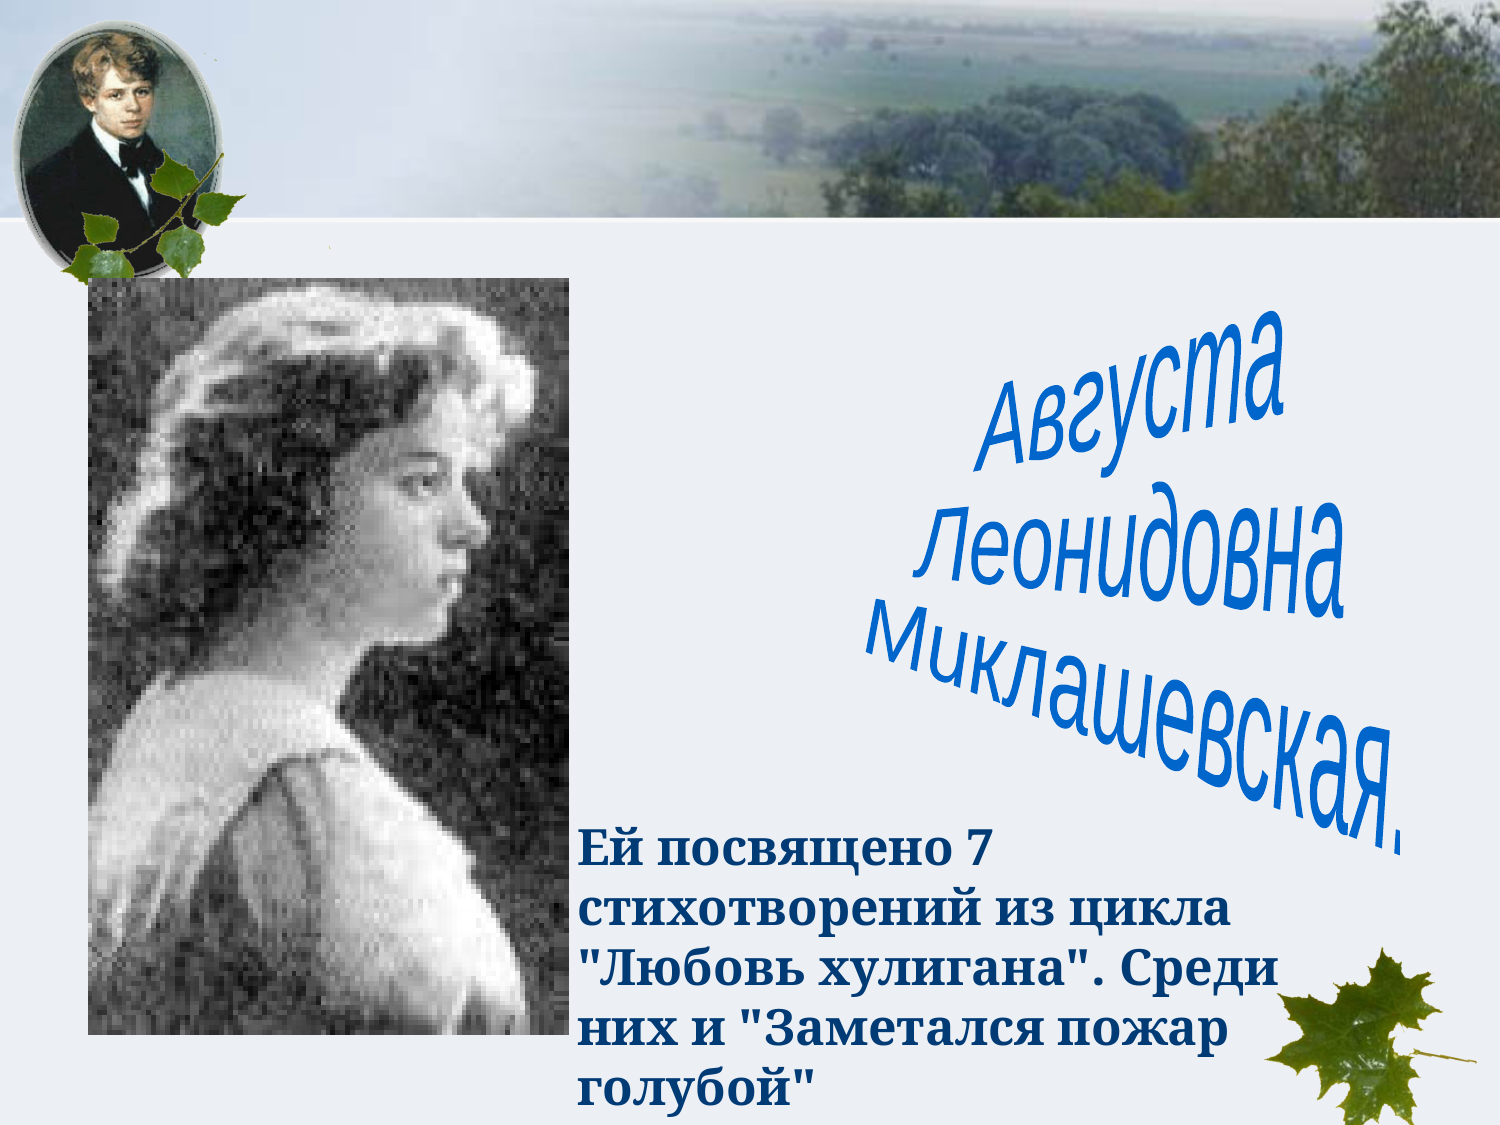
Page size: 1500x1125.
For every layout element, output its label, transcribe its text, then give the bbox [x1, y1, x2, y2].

text_box Ей посвящено 7 стихотворений из цикла "Любовь хулигана". Среди них и "Заметался пожар голубой" [562, 808, 1319, 1124]
picture [0, 0, 1500, 1125]
